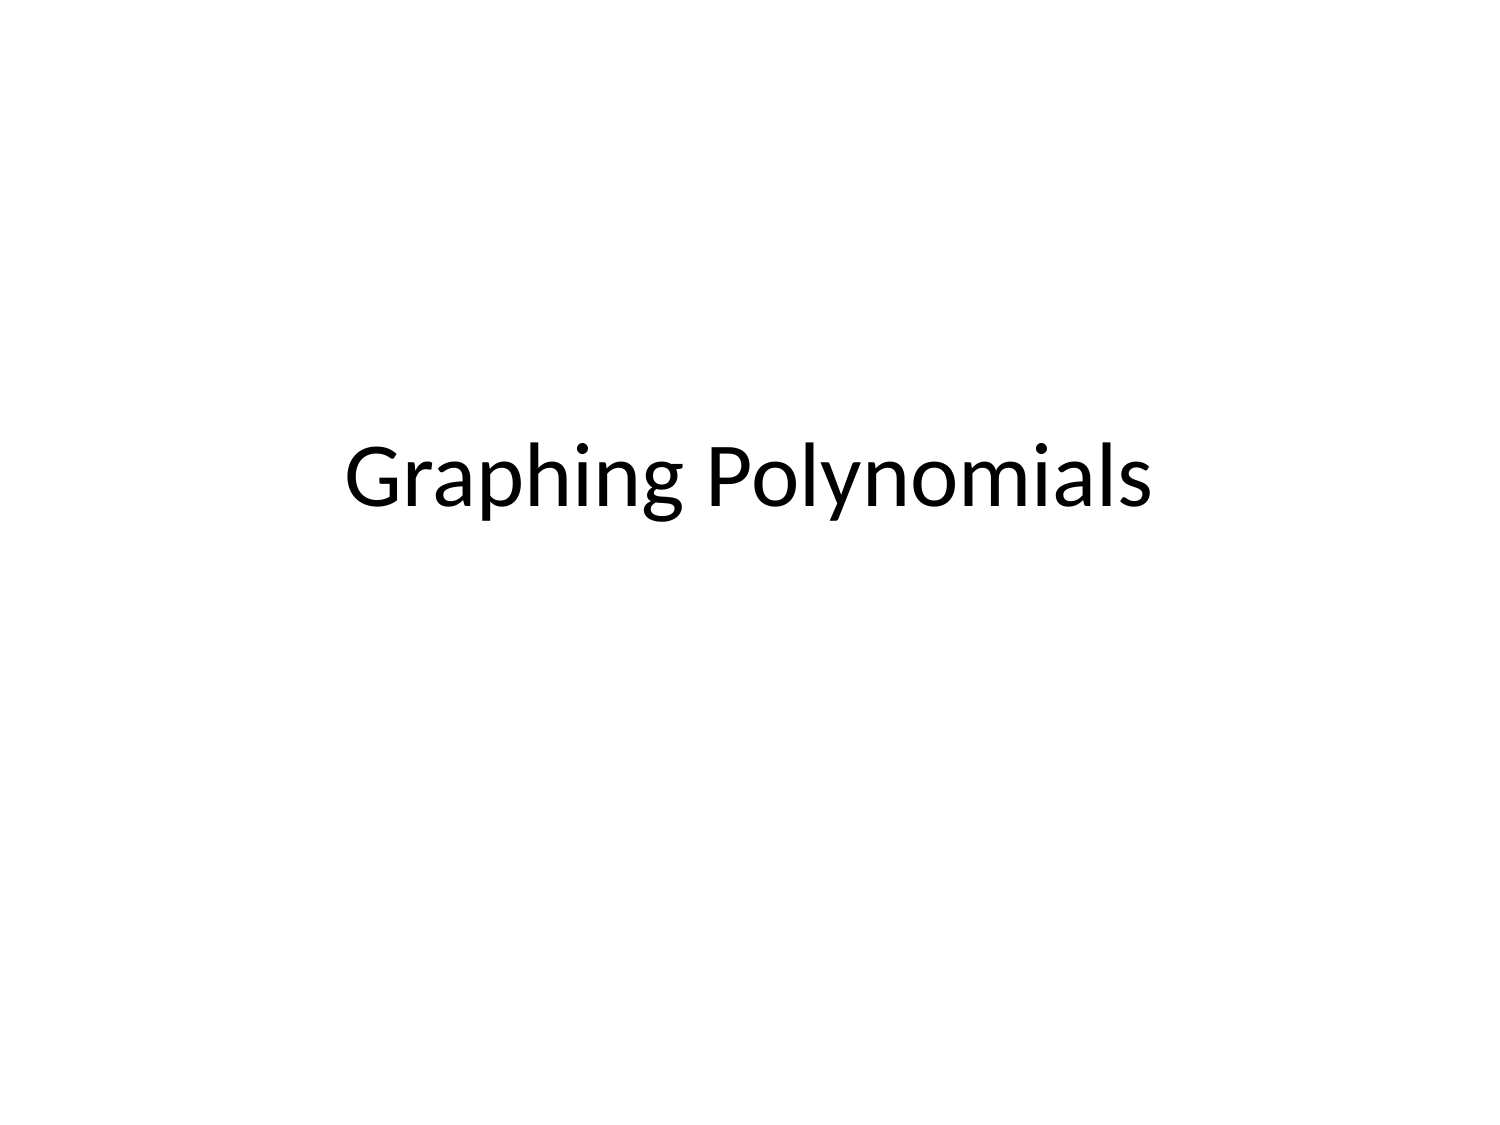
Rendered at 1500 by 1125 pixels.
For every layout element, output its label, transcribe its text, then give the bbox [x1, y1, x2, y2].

title Graphing Polynomials [112, 349, 1388, 591]
